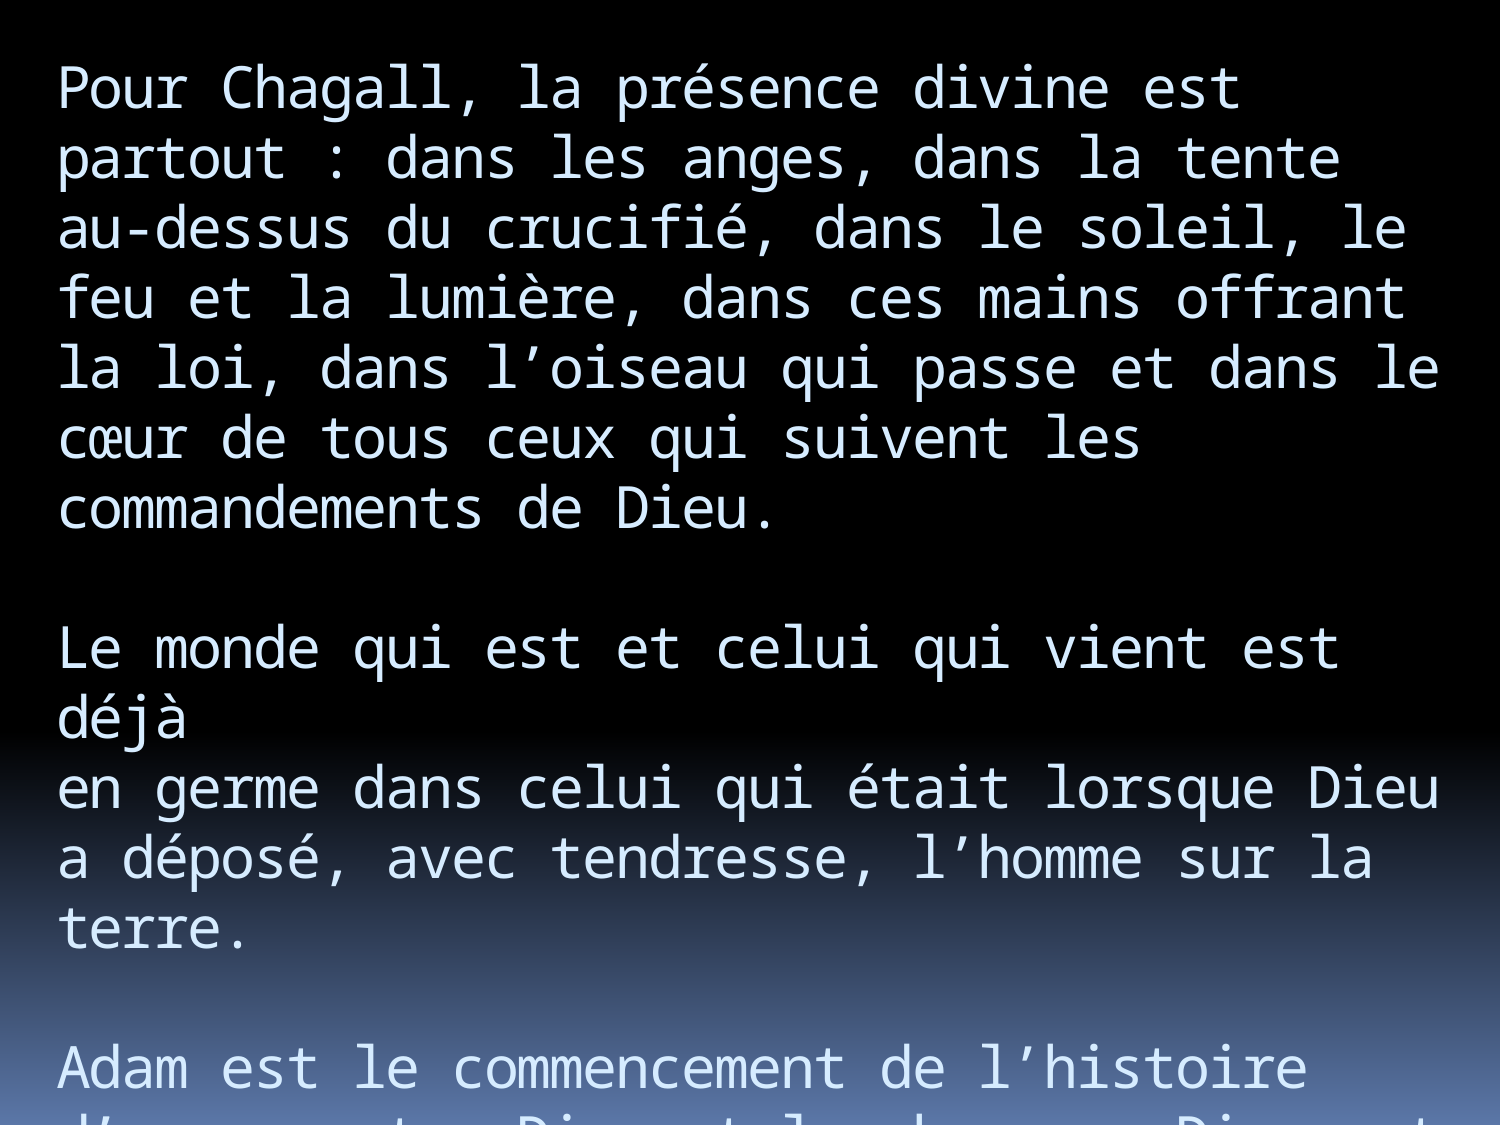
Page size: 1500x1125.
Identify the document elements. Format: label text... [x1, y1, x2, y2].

text_box Pour Chagall, la présence divine est partout : dans les anges, dans la tente au-dessus du crucifié, dans le soleil, le feu et la lumière, dans ces mains offrant la loi, dans l’oiseau qui passe et dans le cœur de tous ceux qui suivent les commandements de Dieu. Le monde qui est et celui qui vient est déjà en germe dans celui qui était lorsque Dieu a déposé, avec tendresse, l’homme sur la terre. Adam est le commencement de l’histoire d’amour entre Dieu et les hommes. Dieu est amour ! Jacob, Moïse, Aaron, David, Jésus sont là pour nous le rappeler. Chagall l’exprime à sa façon. [41, 42, 1483, 1125]
